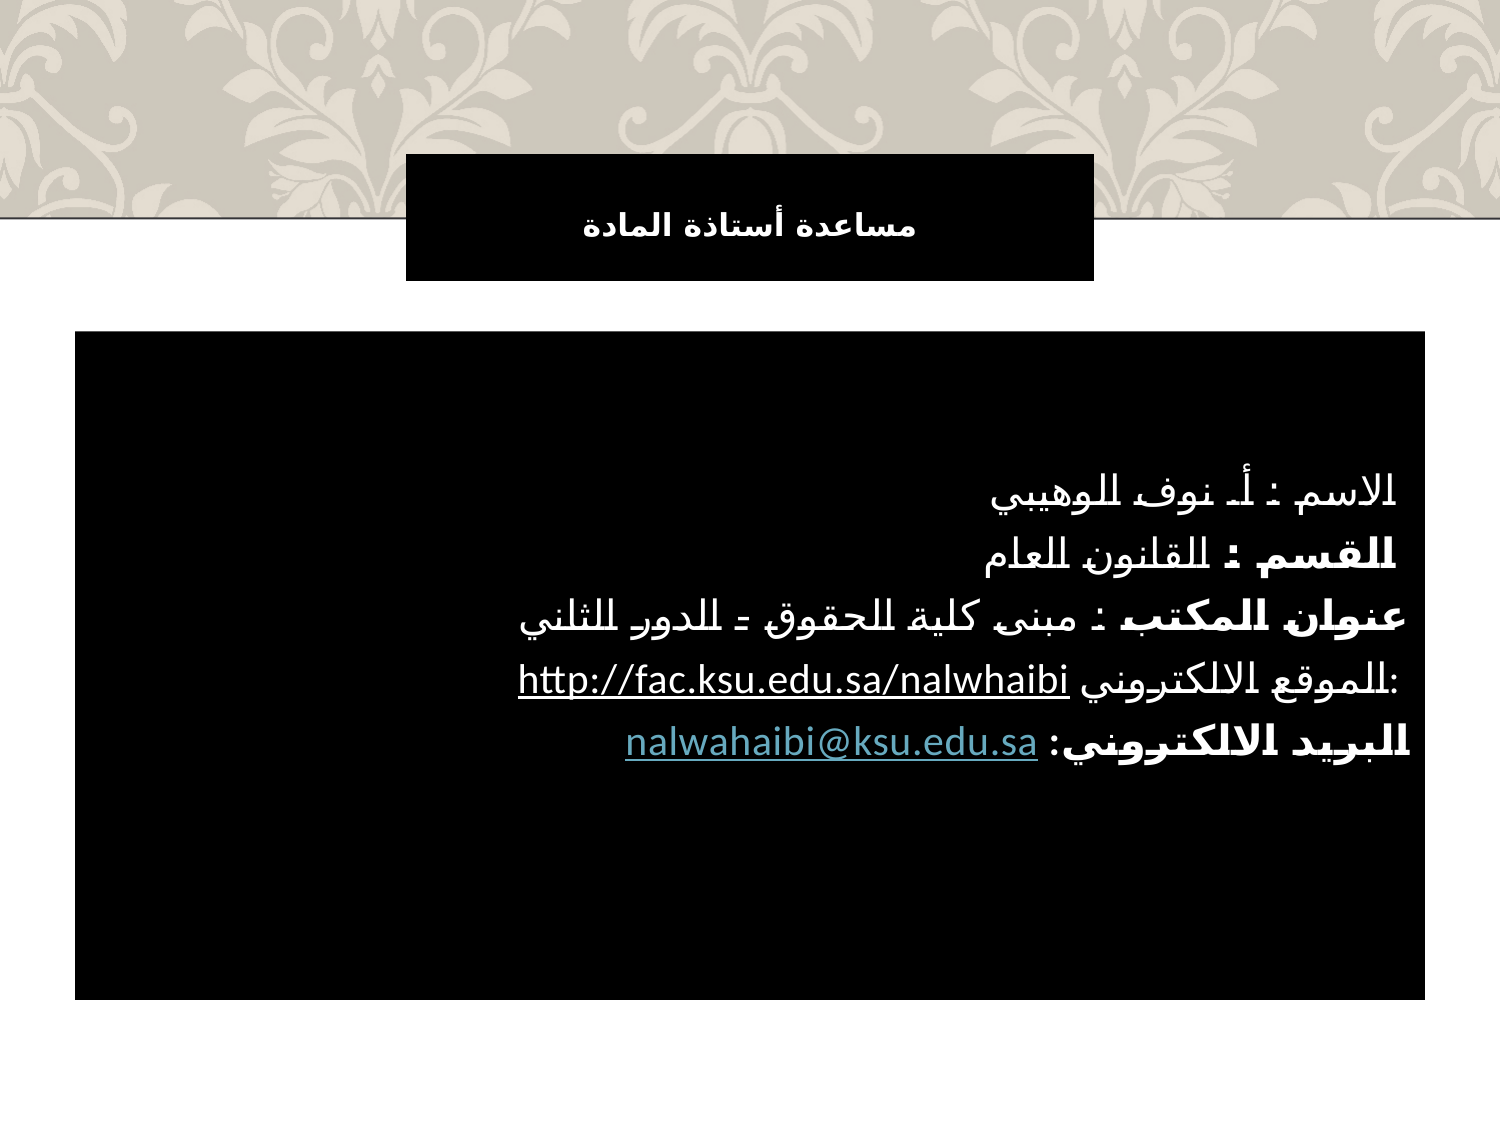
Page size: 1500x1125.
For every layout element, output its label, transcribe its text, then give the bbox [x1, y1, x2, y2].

title مساعدة أستاذة المادة [406, 154, 1094, 281]
list الاسم : أ. نوف الوهيبي القسم : القانون العام عنوان المكتب : مبنى كلية الحقوق - الدور الثاني http://fac.ksu.edu.sa/nalwhaibi الموقع الالكتروني: nalwahaibi@ksu.edu.sa :البريد الالكتروني [75, 331, 1425, 1000]
